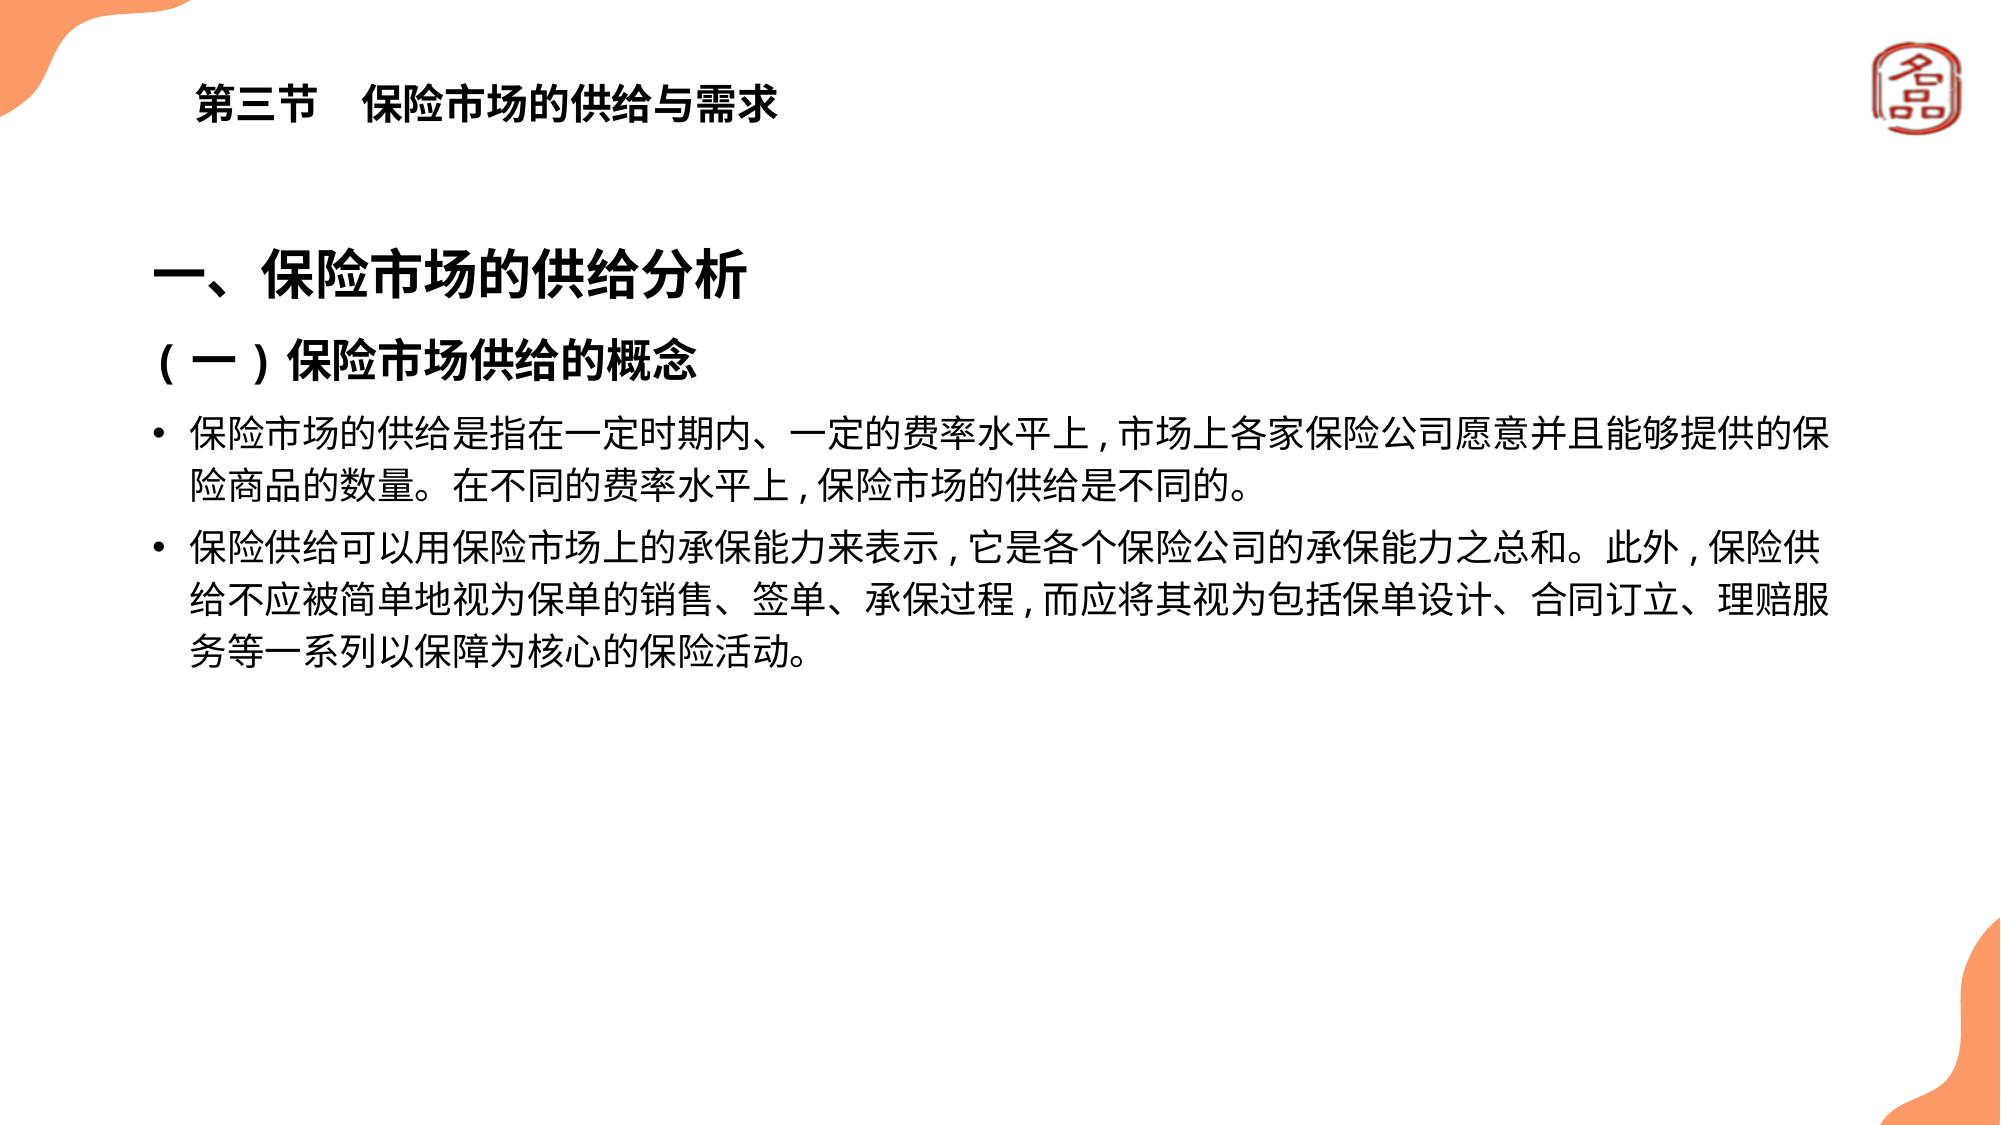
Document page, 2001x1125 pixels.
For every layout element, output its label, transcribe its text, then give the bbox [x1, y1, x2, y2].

list 一、保险市场的供给分析 (一)保险市场供给的概念 保险市场的供给是指在一定时期内、一定的费率水平上,市场上各家保险公司愿意并且能够提供的保险商品的数量。在不同的费率水平上,保险市场的供给是不同的。 保险供给可以用保险市场上的承保能力来表示,它是各个保险公司的承保能力之总和。此外,保险供给不应被简单地视为保单的销售、签单、承保过程,而应将其视为包括保单设计、合同订立、理赔服务等一系列以保障为核心的保险活动。 [137, 217, 1863, 1031]
picture [1861, 10, 1990, 147]
title 第三节 保险市场的供给与需求 [137, 60, 1863, 152]
